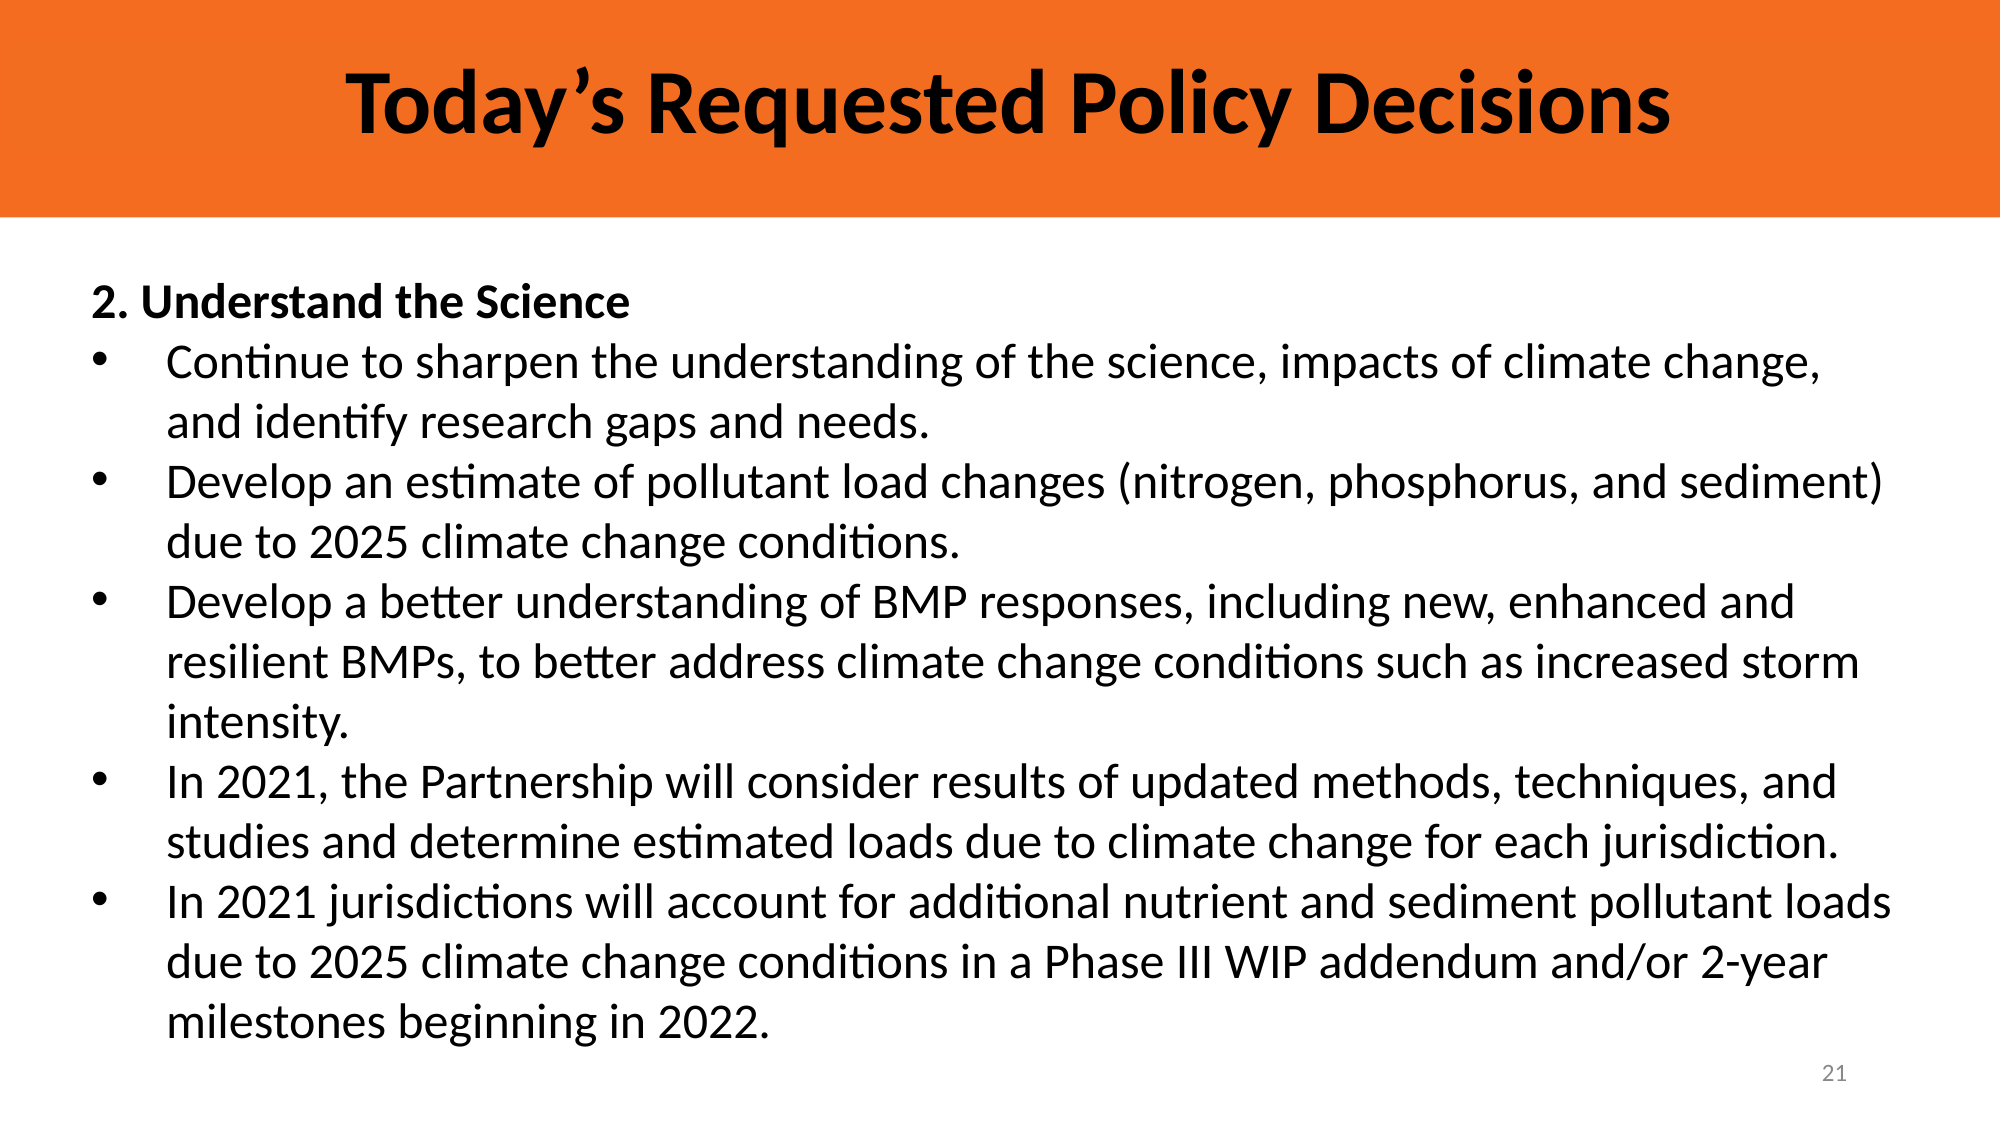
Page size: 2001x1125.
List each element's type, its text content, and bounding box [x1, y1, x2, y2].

title Today’s Requested Policy Decisions [9, 41, 2000, 153]
text_box 2. Understand the Science Continue to sharpen the understanding of the science, impacts of climate change, and identify research gaps and needs. Develop an estimate of pollutant load changes (nitrogen, phosphorus, and sediment) due to 2025 climate change conditions. Develop a better understanding of BMP responses, including new, enhanced and resilient BMPs, to better address climate change conditions such as increased storm intensity. In 2021, the Partnership will consider results of updated methods, techniques, and studies and determine estimated loads due to climate change for each jurisdiction. In 2021 jurisdictions will account for additional nutrient and sediment pollutant loads due to 2025 climate change conditions in a Phase III WIP addendum and/or 2-year milestones beginning in 2022. [76, 260, 1908, 1056]
slide_number 21 [1817, 1060, 1852, 1090]
